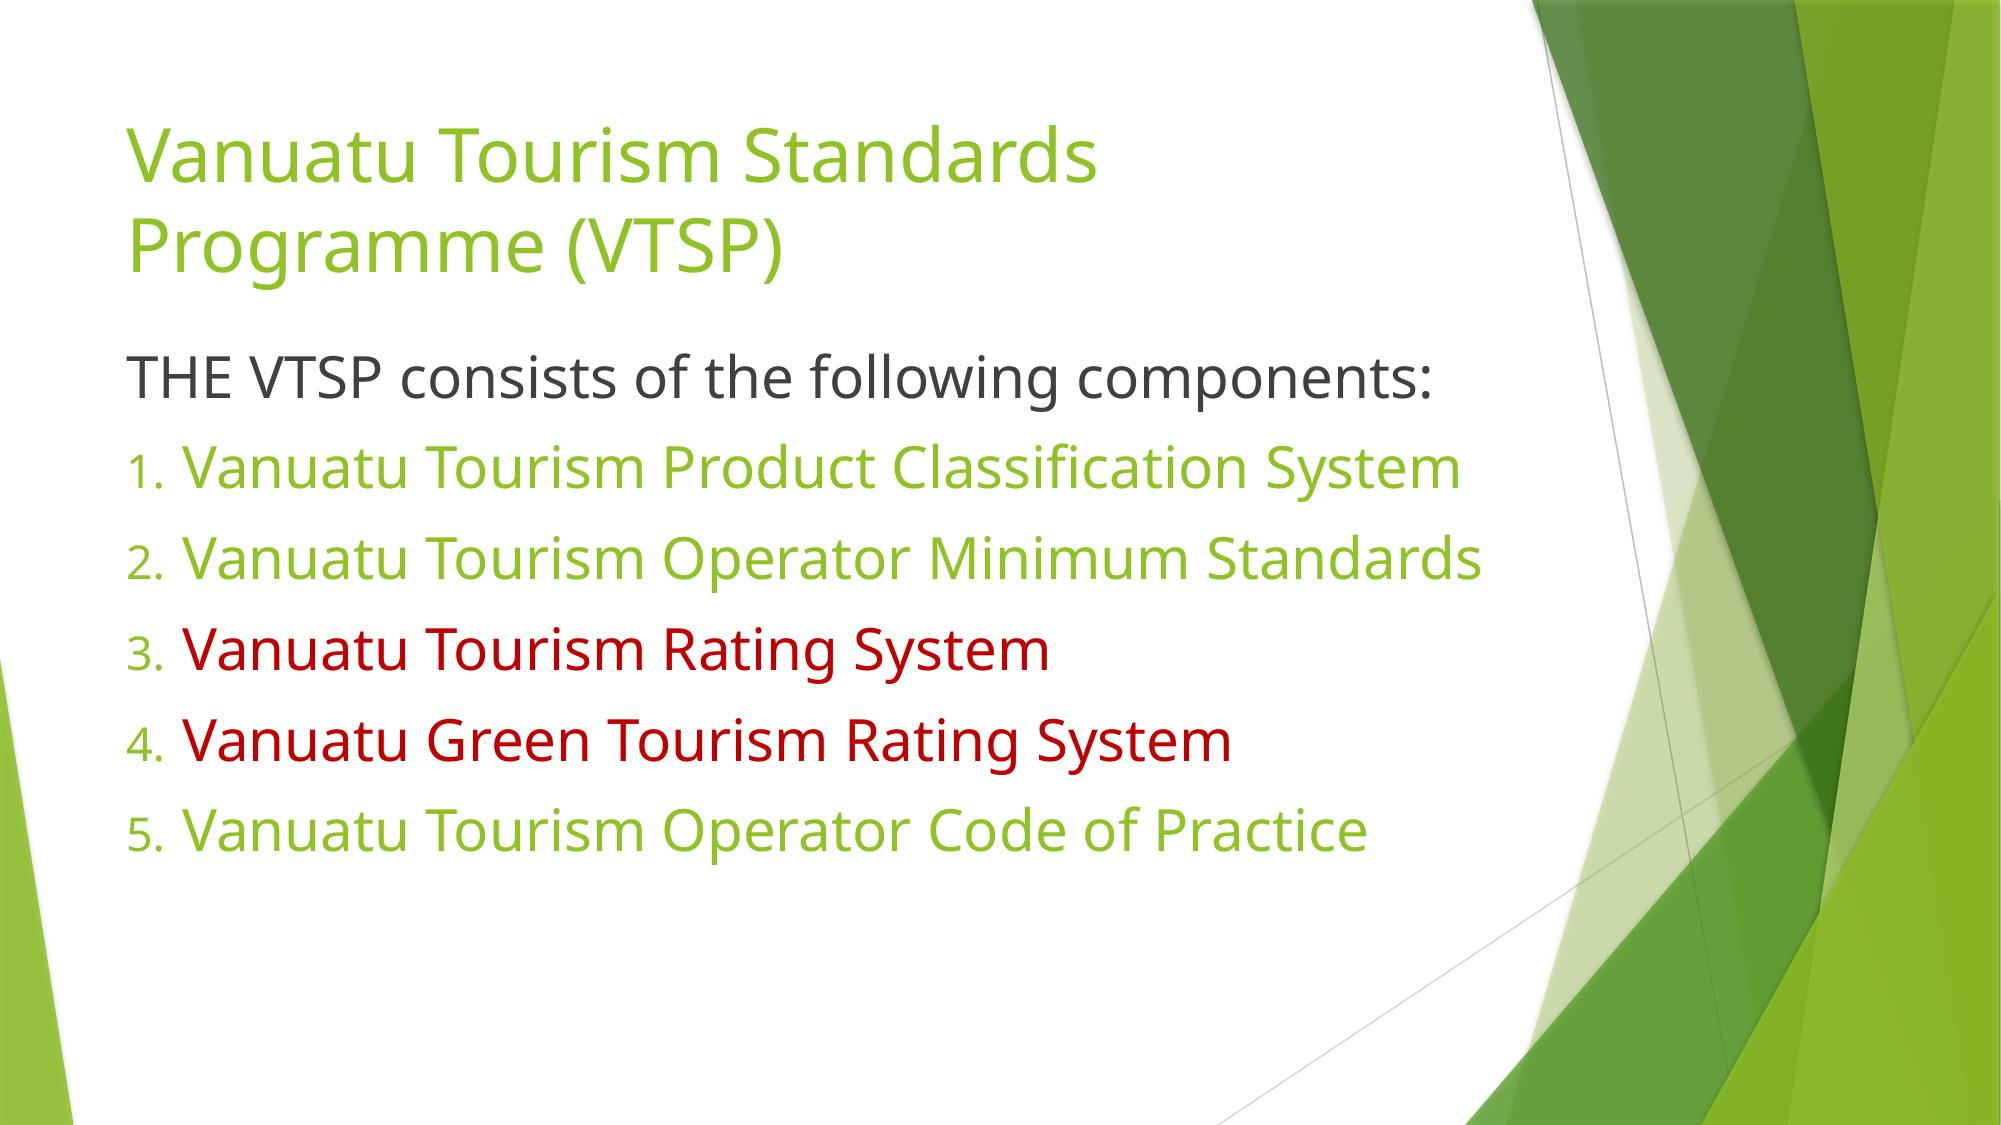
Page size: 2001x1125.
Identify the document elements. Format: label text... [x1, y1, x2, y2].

list THE VTSP consists of the following components: Vanuatu Tourism Product Classification System Vanuatu Tourism Operator Minimum Standards Vanuatu Tourism Rating System Vanuatu Green Tourism Rating System Vanuatu Tourism Operator Code of Practice [111, 332, 1522, 991]
title Vanuatu Tourism Standards Programme (VTSP) [111, 99, 1522, 317]
